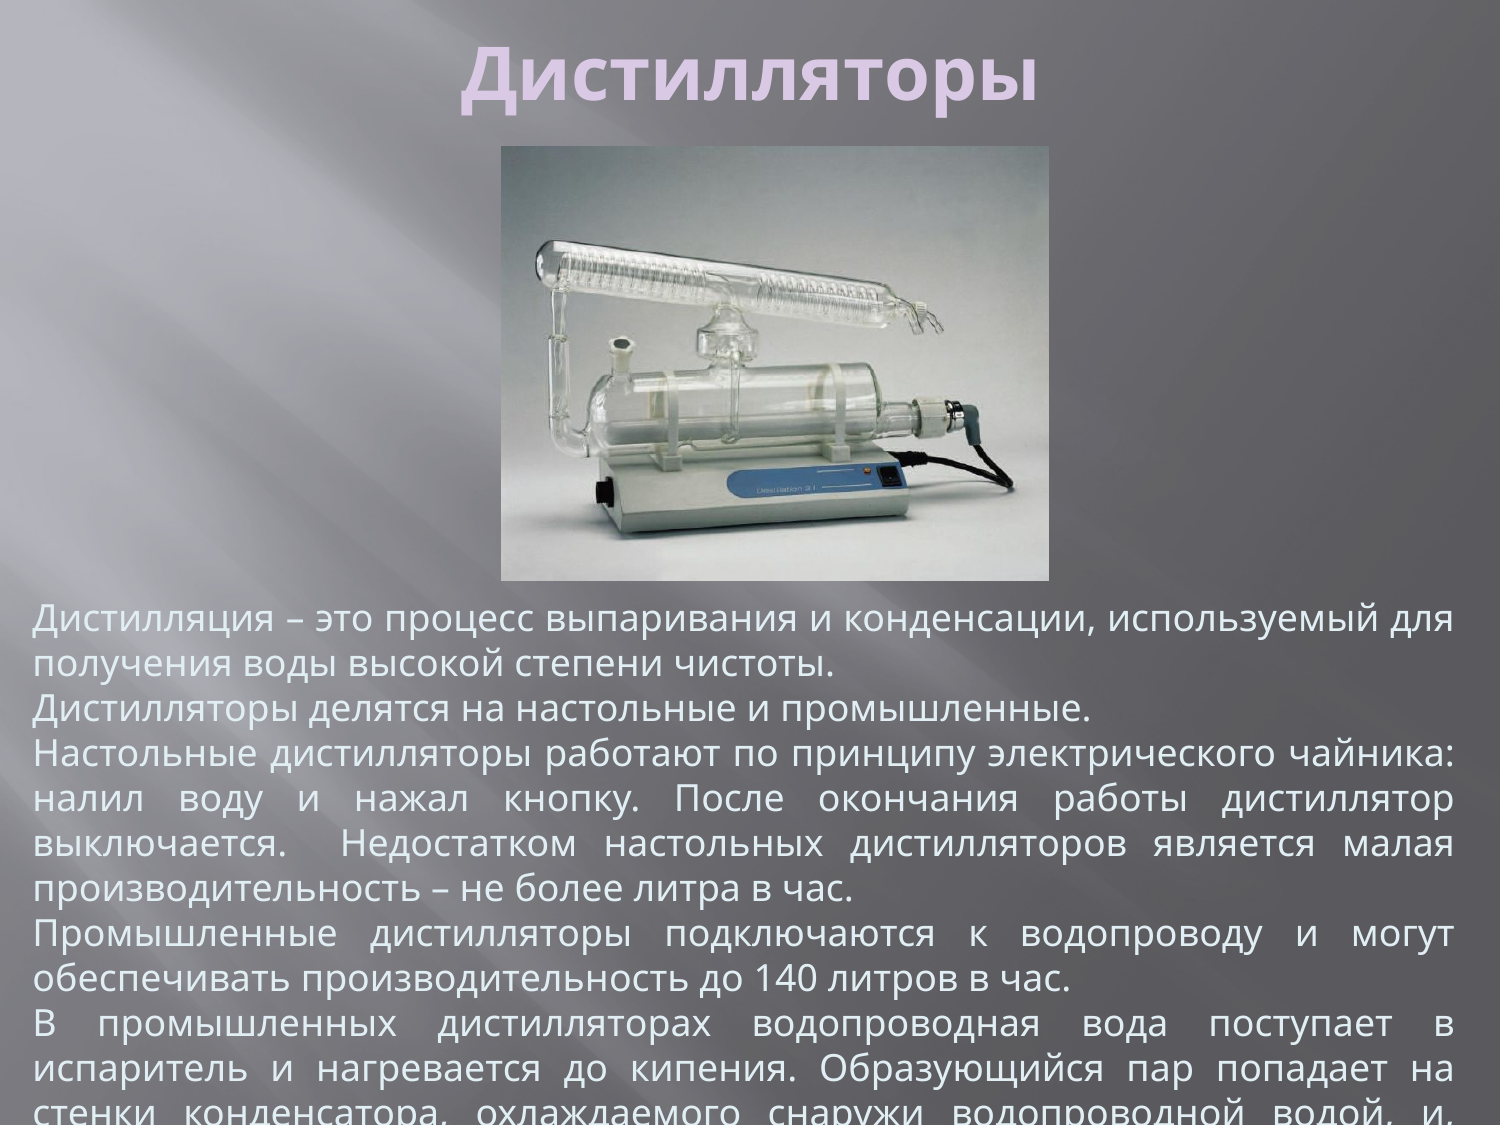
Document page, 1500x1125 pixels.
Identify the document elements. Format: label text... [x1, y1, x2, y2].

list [0, 514, 1134, 1125]
text_box Дистилляция – это процесс выпаривания и конденсации, используемый для получения воды высокой степени чистоты. Дистилляторы делятся на настольные и промышленные. Настольные дистилляторы работают по принципу электрического чайника: налил воду и нажал кнопку. После окончания работы дистиллятор выключается. Недостатком настольных дистилляторов является малая производительность – не более литра в час. Промышленные дистилляторы подключаются к водопроводу и могут обеспечивать производительность до 140 литров в час. В промышленных дистилляторах водопроводная вода поступает в испаритель и нагревается до кипения. Образующийся пар попадает на стенки конденсатора, охлаждаемого снаружи водопроводной водой, и, конденсируясь, вытекает в виде дистиллированной воды. [1176, 586, 1471, 1125]
title Дистилляторы [88, 19, 1414, 124]
picture [501, 145, 1049, 581]
